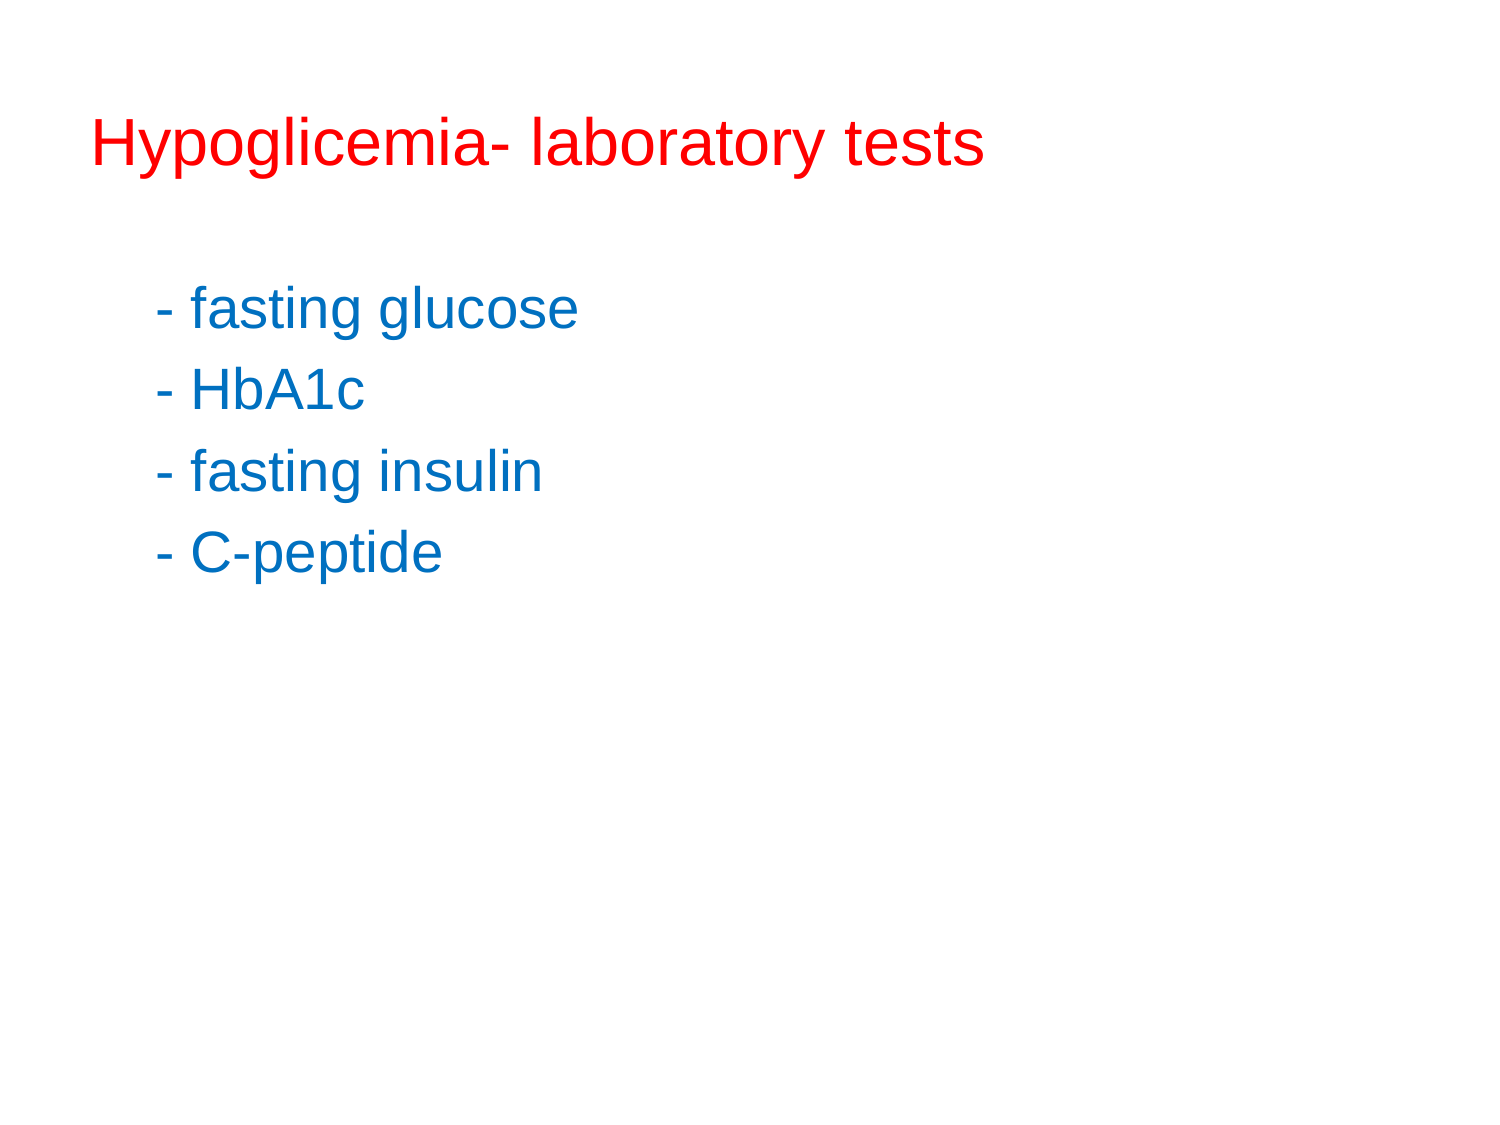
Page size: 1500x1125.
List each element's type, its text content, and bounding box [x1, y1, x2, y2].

list - fasting glucose - HbA1c - fasting insulin - C-peptide [75, 262, 1425, 1005]
title Hypoglicemia- laboratory tests [75, 45, 1425, 233]
